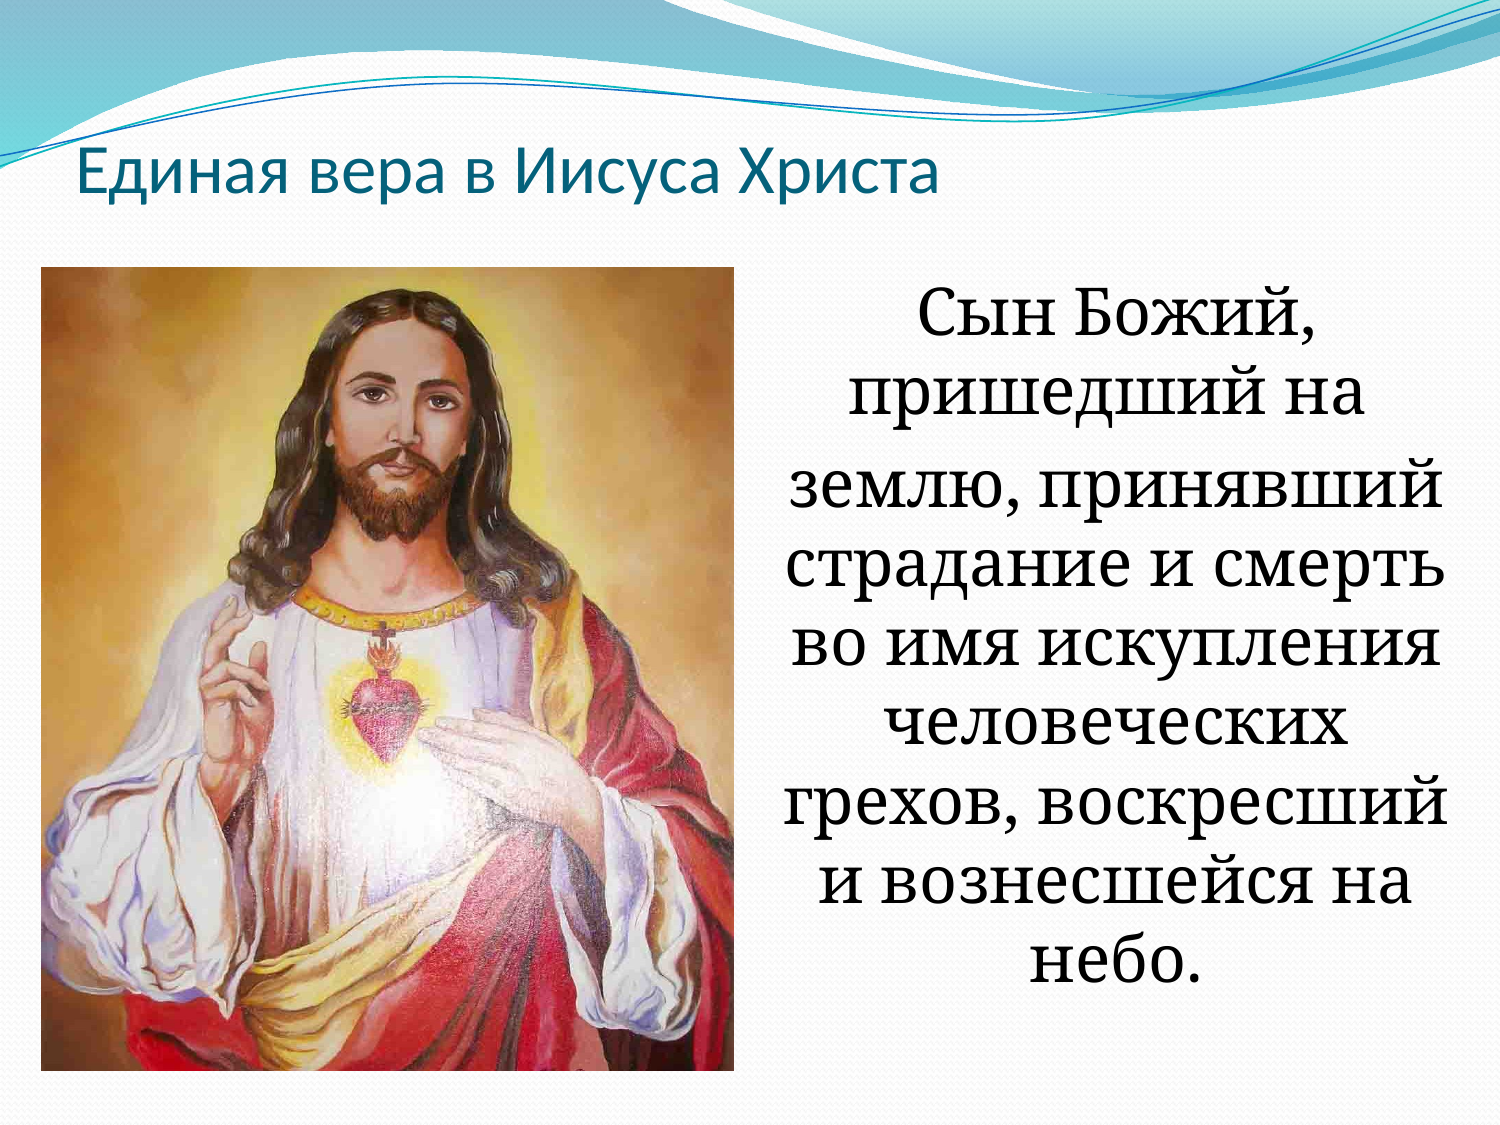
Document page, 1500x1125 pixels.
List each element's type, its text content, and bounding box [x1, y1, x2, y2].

title Единая вера в Иисуса Христа [75, 115, 1425, 209]
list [41, 266, 734, 1071]
list Сын Божий, пришедший на землю, принявший страдание и смерть во имя искупления человеческих грехов, воскресший и вознесшейся на небо. [762, 262, 1471, 1005]
